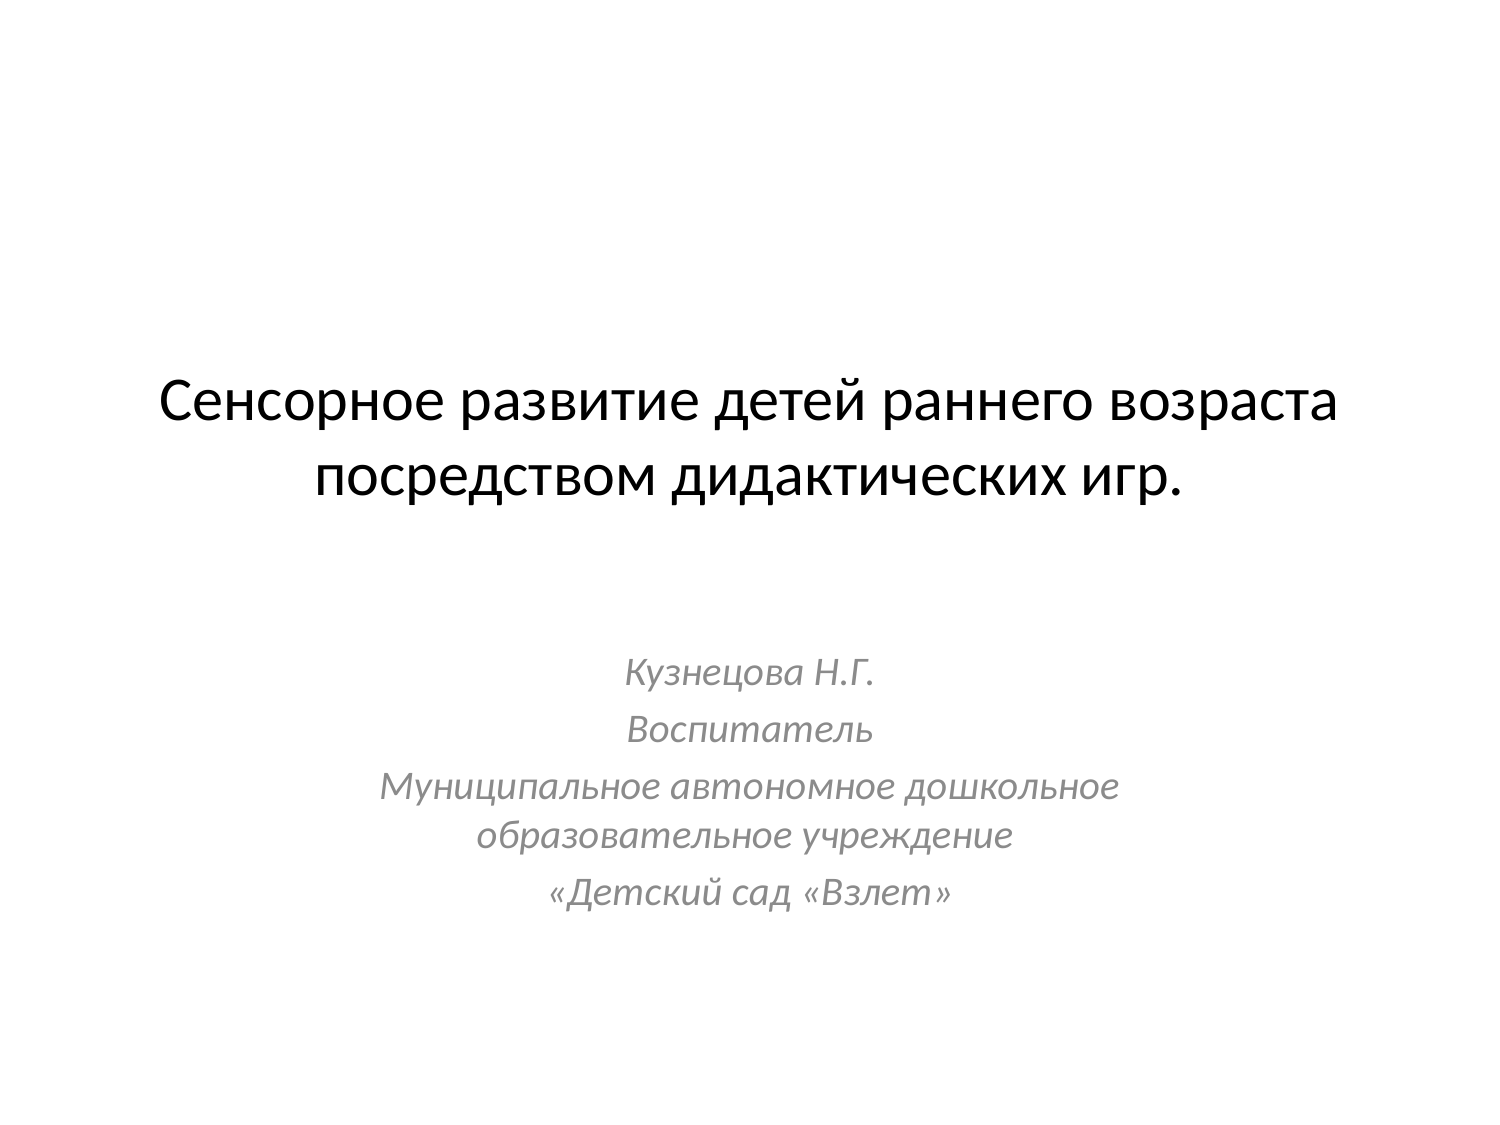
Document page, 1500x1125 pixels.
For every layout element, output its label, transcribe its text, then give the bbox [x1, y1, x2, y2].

title Сенсорное развитие детей раннего возраста посредством дидактических игр. [112, 349, 1388, 591]
subtitle Кузнецова Н.Г. Воспитатель Муниципальное автономное дошкольное образовательное учреждение «Детский сад «Взлет» [225, 637, 1275, 925]
